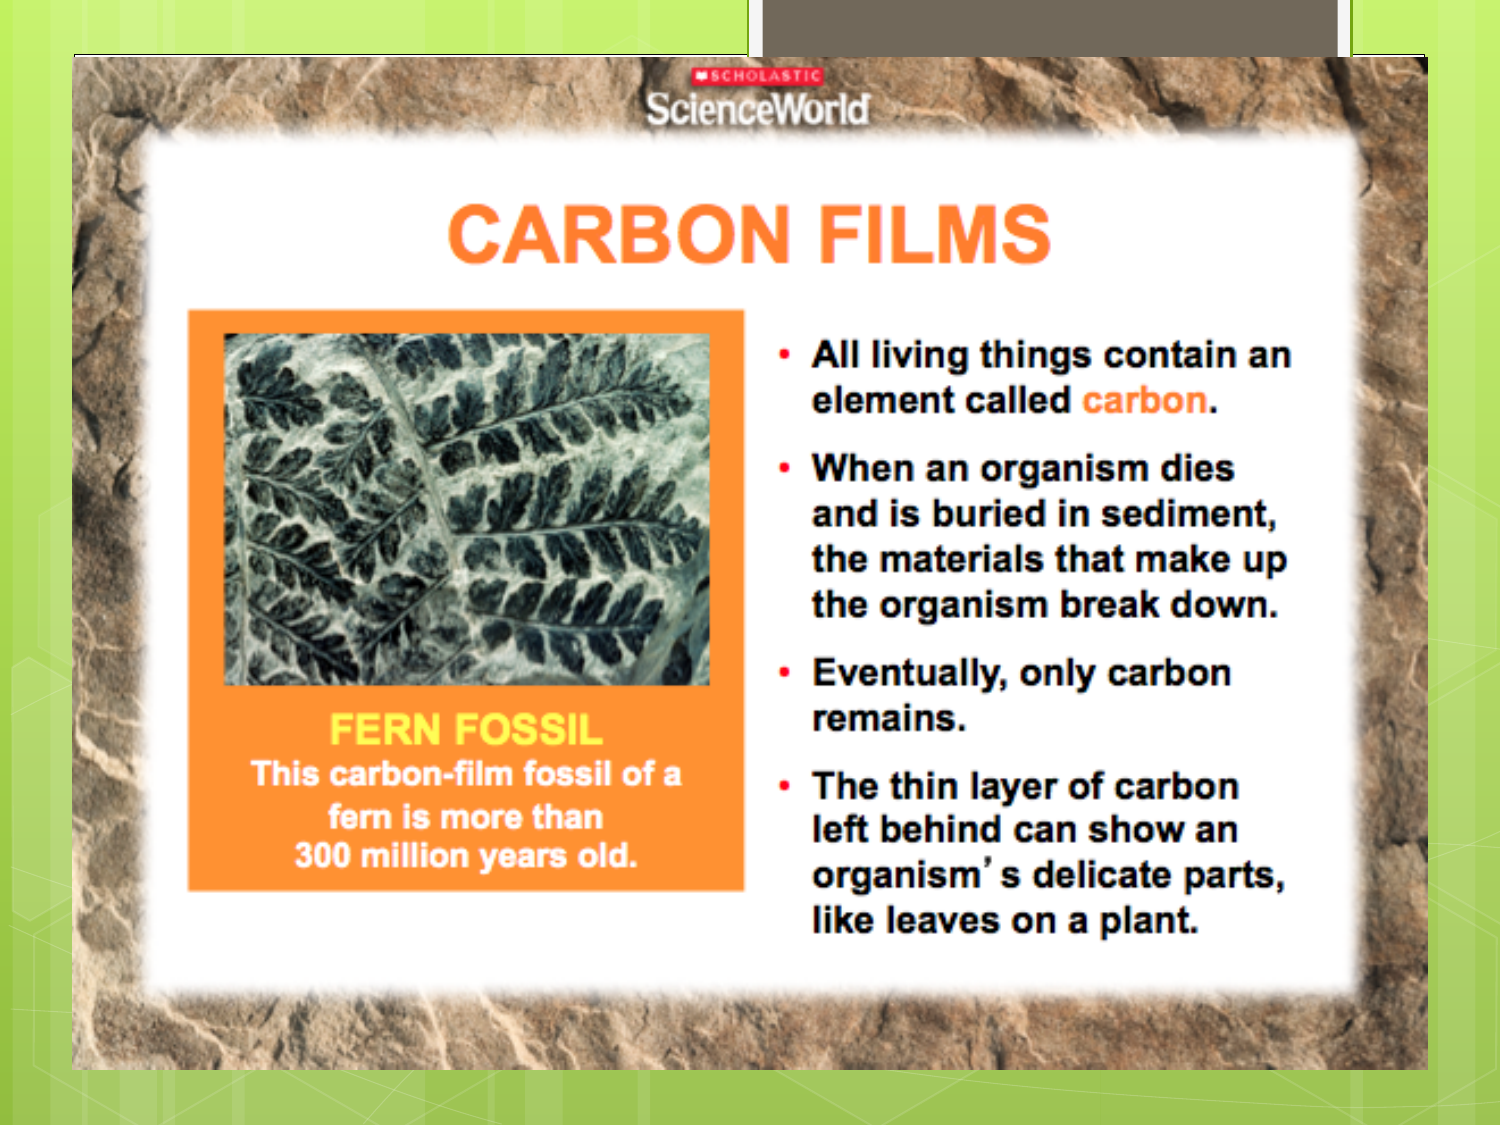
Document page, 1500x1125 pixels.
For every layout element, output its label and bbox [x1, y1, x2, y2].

picture [72, 57, 1428, 1070]
